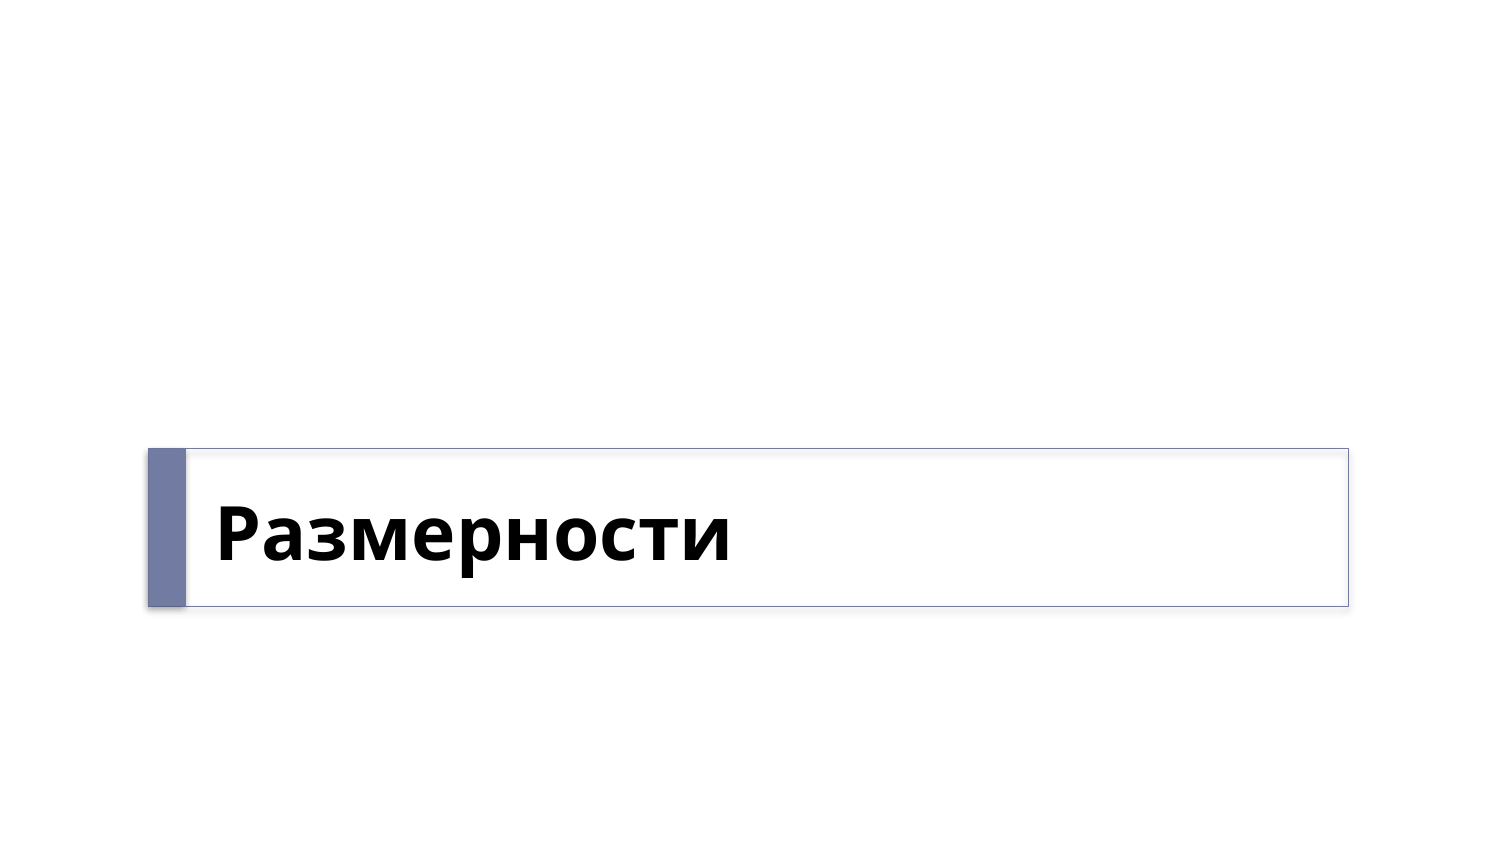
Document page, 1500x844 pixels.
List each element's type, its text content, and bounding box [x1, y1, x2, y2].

title Размерности [200, 478, 1325, 600]
